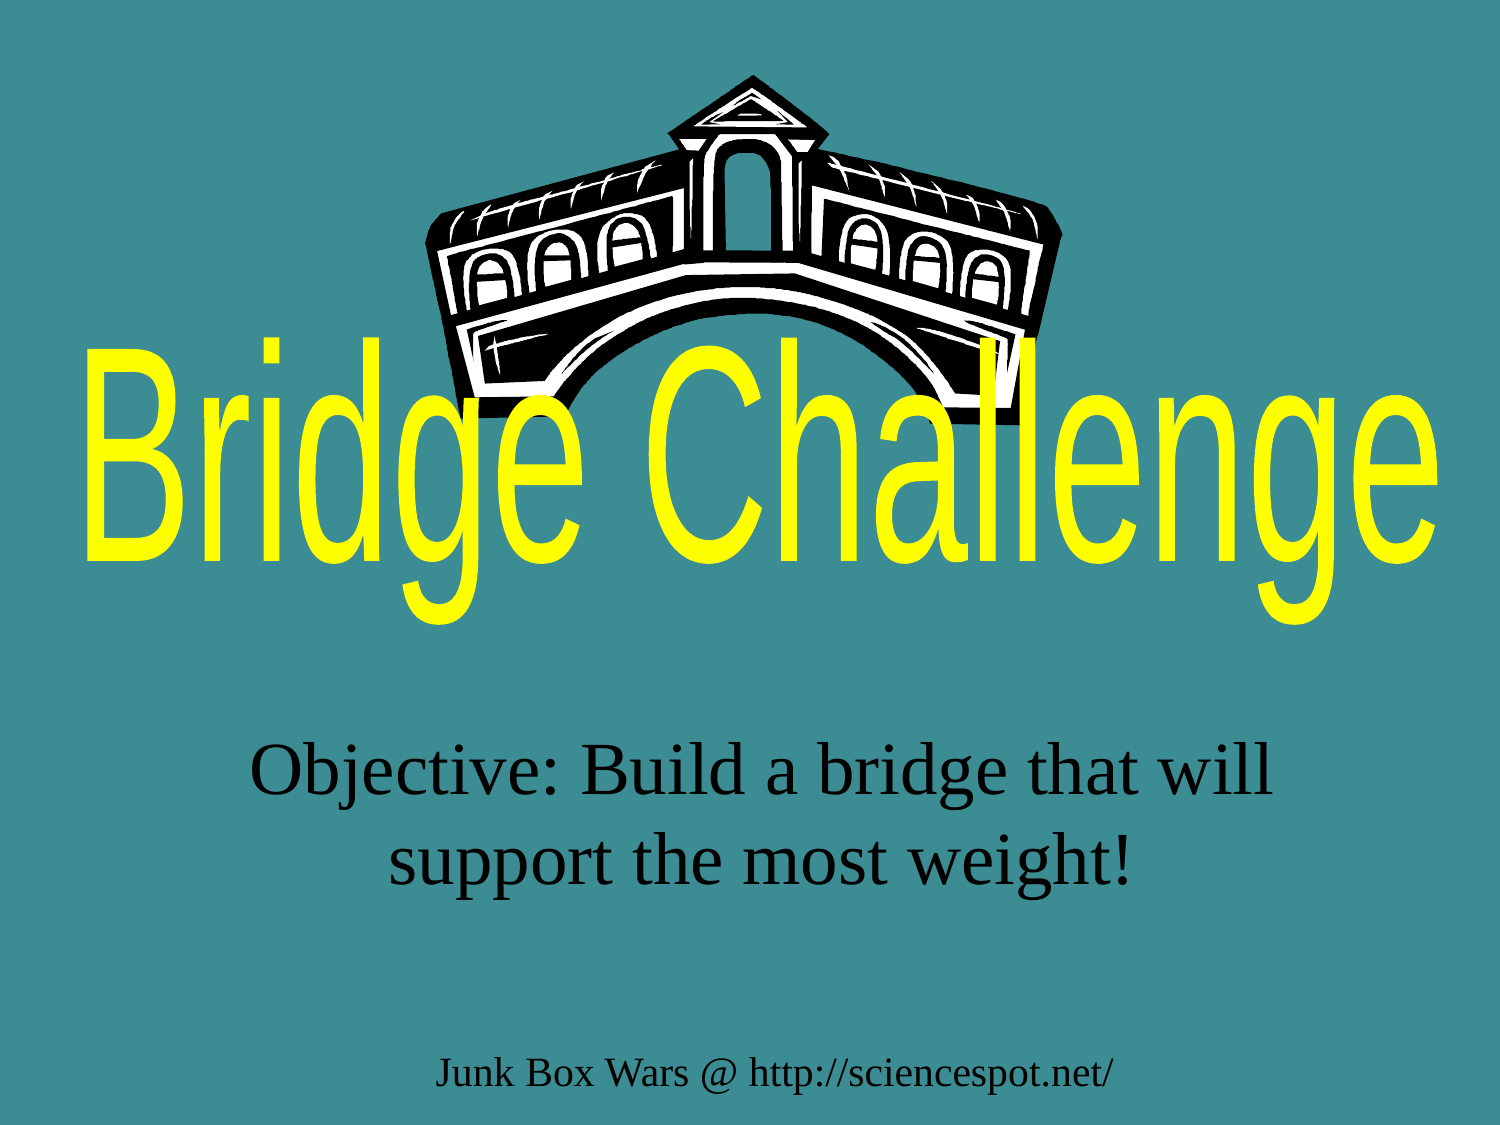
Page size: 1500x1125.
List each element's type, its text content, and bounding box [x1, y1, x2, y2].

text_box Objective: Build a bridge that will support the most weight! [150, 712, 1375, 908]
picture [424, 74, 1063, 426]
subtitle Junk Box Wars @ http://sciencespot.net/ [174, 1037, 1376, 1113]
